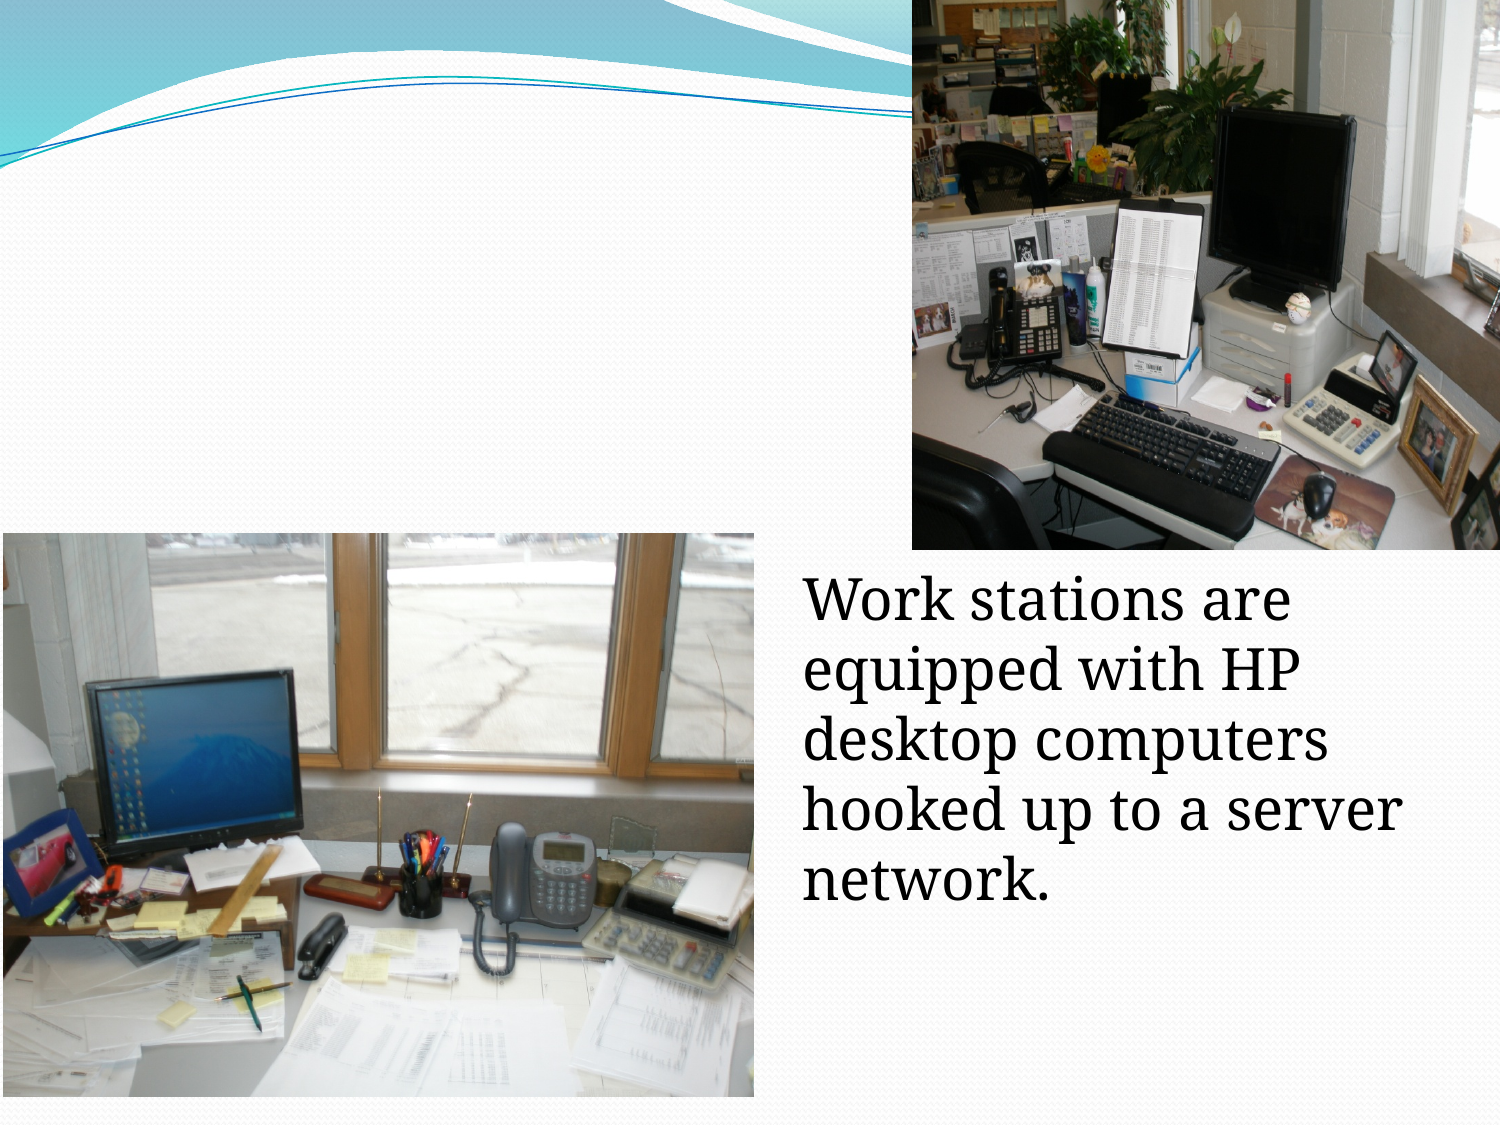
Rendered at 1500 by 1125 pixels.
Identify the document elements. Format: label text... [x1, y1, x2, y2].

picture [3, 533, 754, 1097]
text_box Work stations are equipped with HP desktop computers hooked up to a server network. [787, 554, 1500, 920]
picture [912, 0, 1500, 551]
